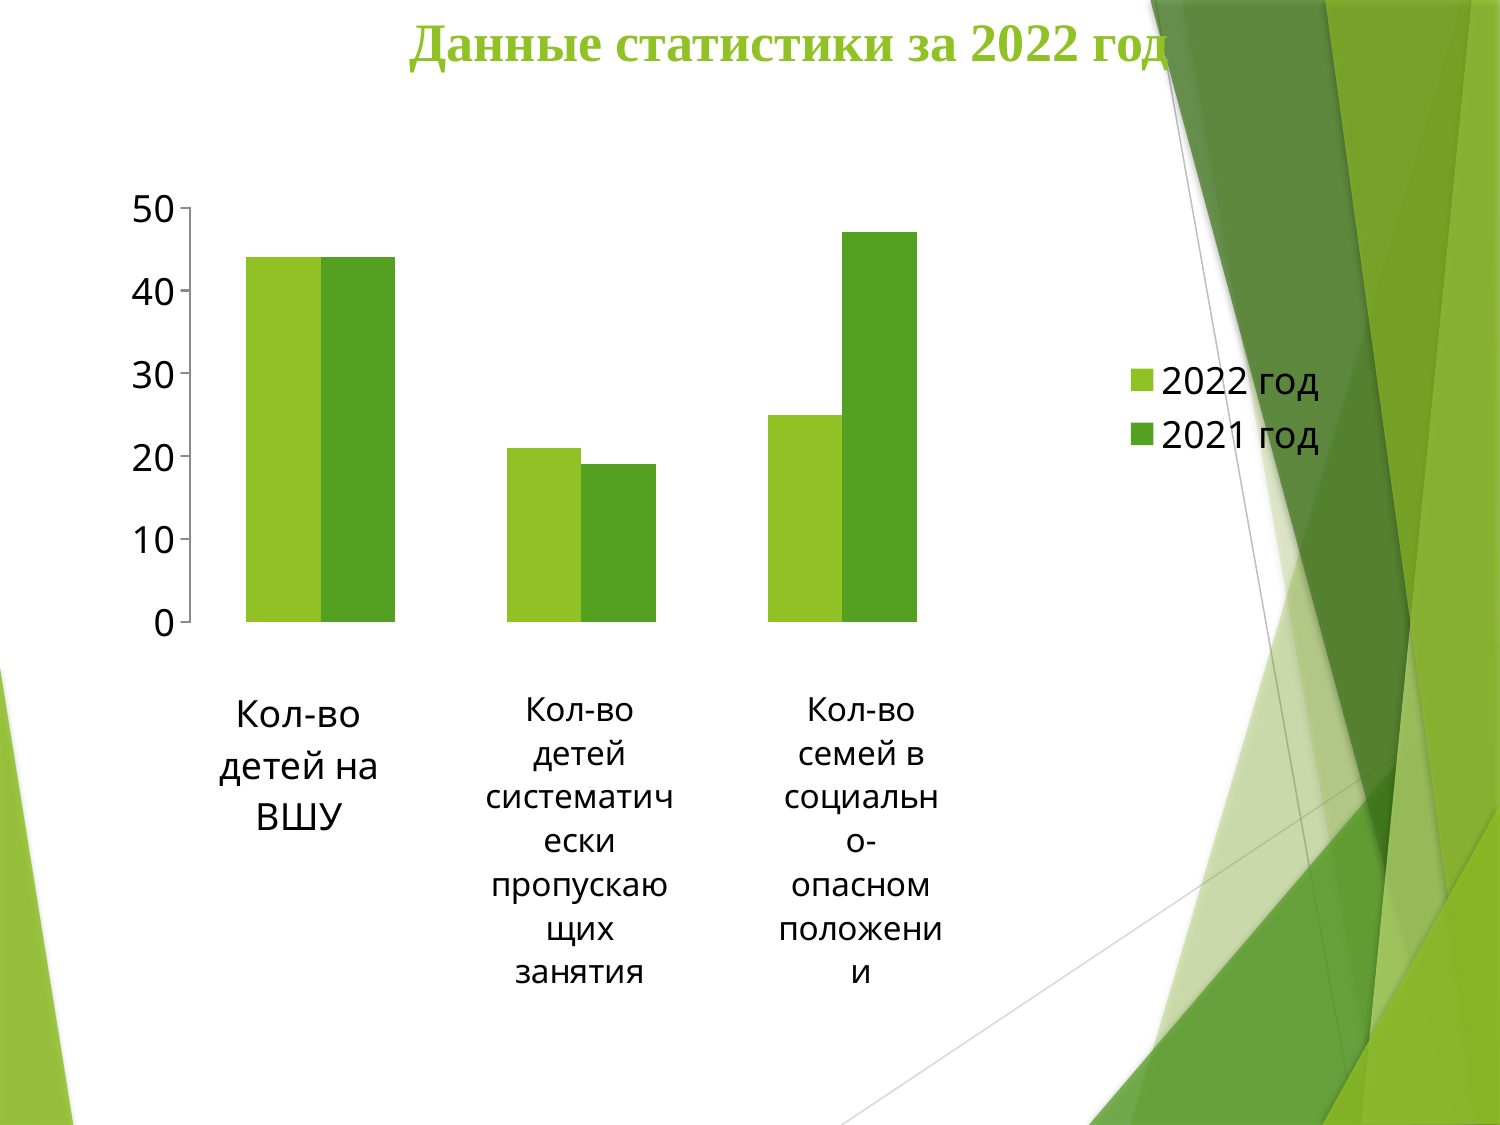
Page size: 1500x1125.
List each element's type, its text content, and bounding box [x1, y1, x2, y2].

title Данные статистики за 2022 год [152, 0, 1428, 174]
chart [57, 175, 1442, 1064]
